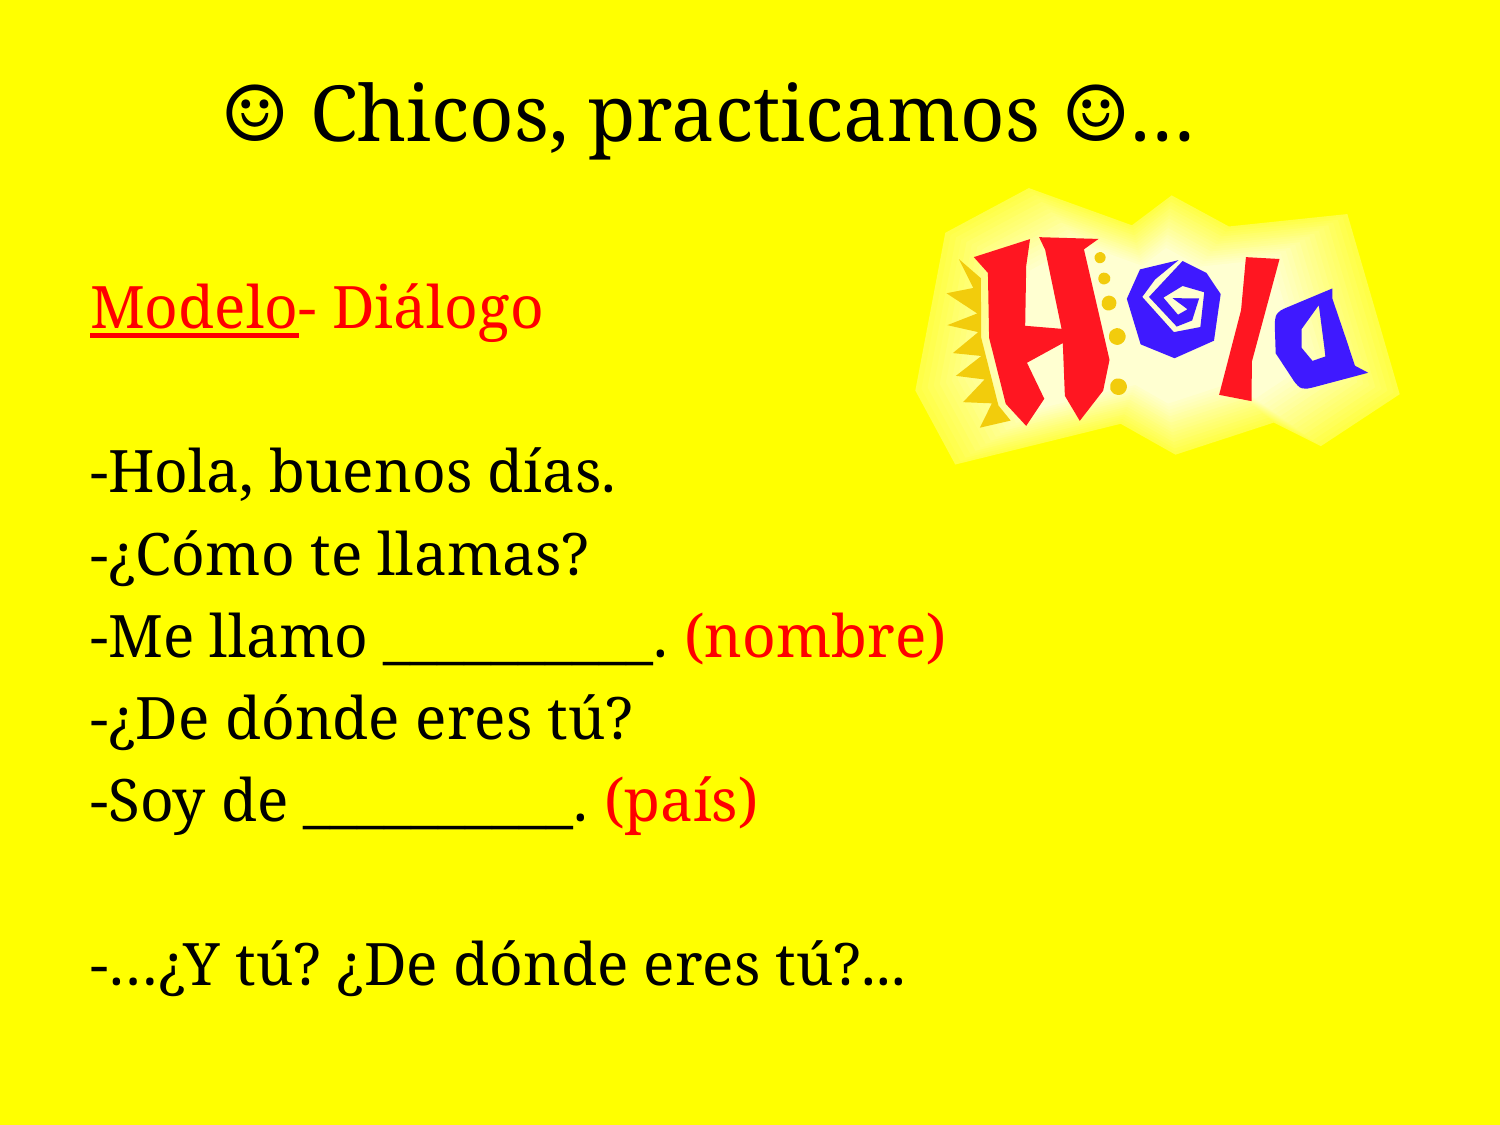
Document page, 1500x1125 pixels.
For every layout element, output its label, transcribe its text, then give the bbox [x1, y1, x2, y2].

list Modelo- Diálogo -Hola, buenos días. -¿Cómo te llamas? -Me llamo __________. (nombre) -¿De dónde eres tú? -Soy de __________. (país) -…¿Y tú? ¿De dónde eres tú?... [75, 262, 1425, 1005]
title ☺ Chicos, practicamos ☺… [0, 54, 1423, 243]
picture [915, 187, 1400, 465]
